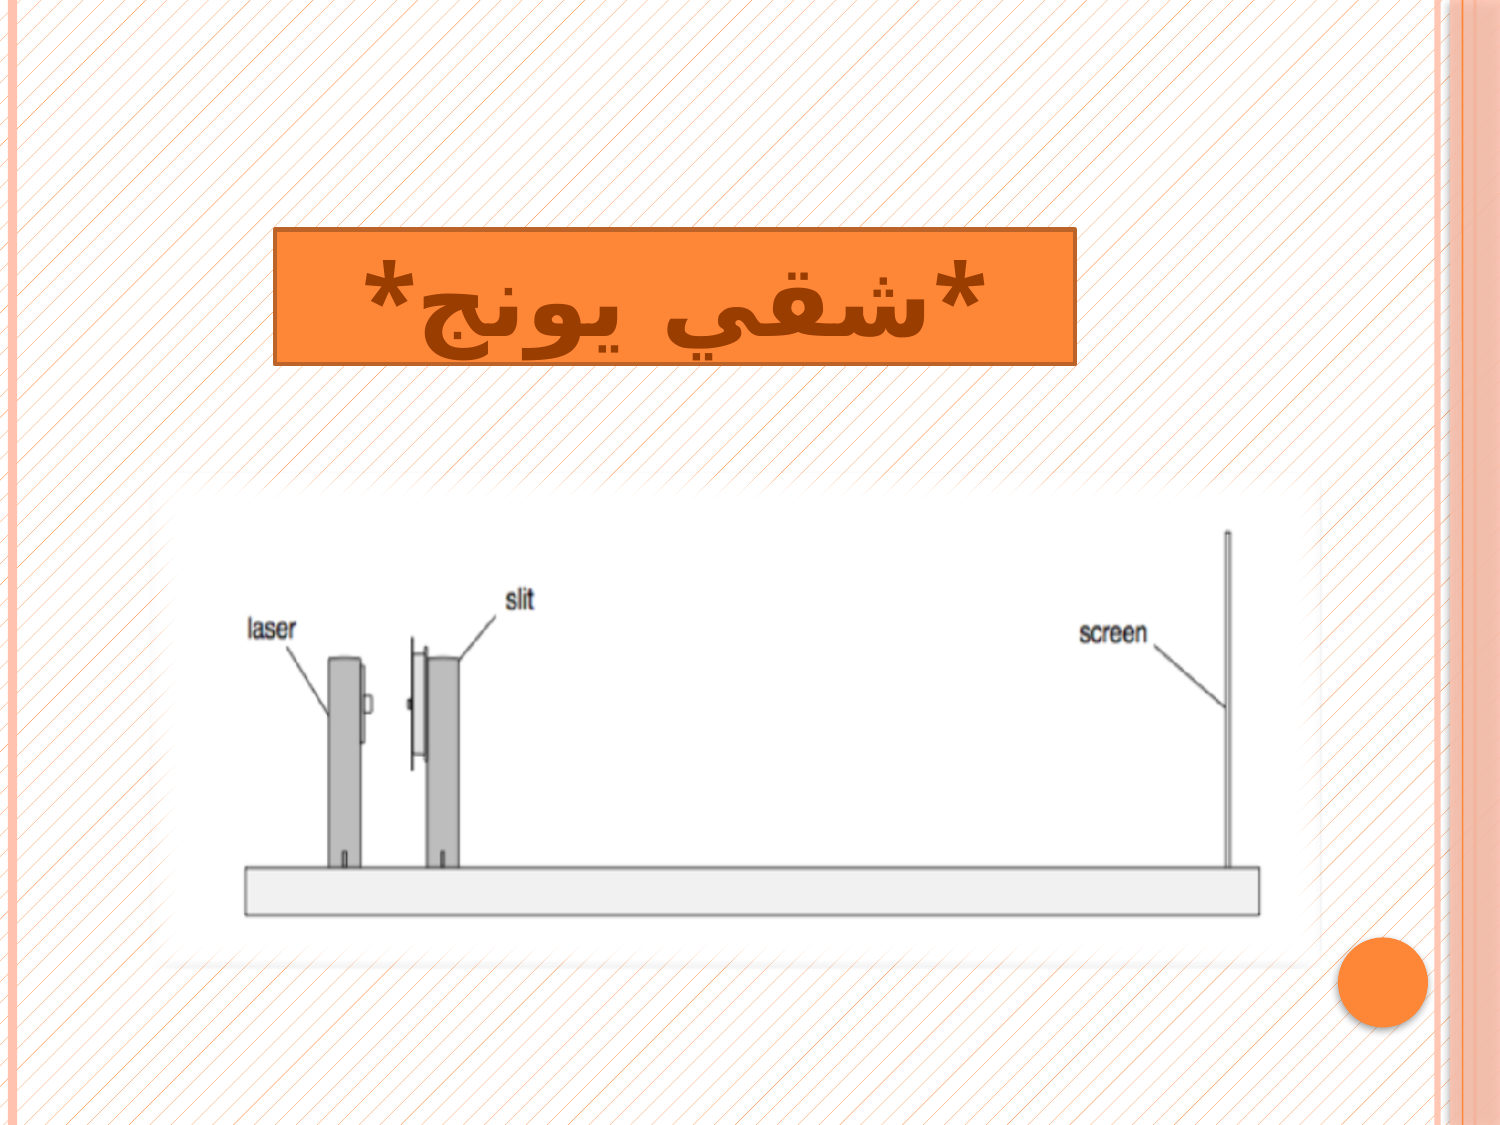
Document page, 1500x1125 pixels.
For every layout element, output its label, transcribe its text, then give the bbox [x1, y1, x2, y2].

picture [139, 461, 1331, 978]
text_box *شقي يونج* [273, 227, 1077, 366]
